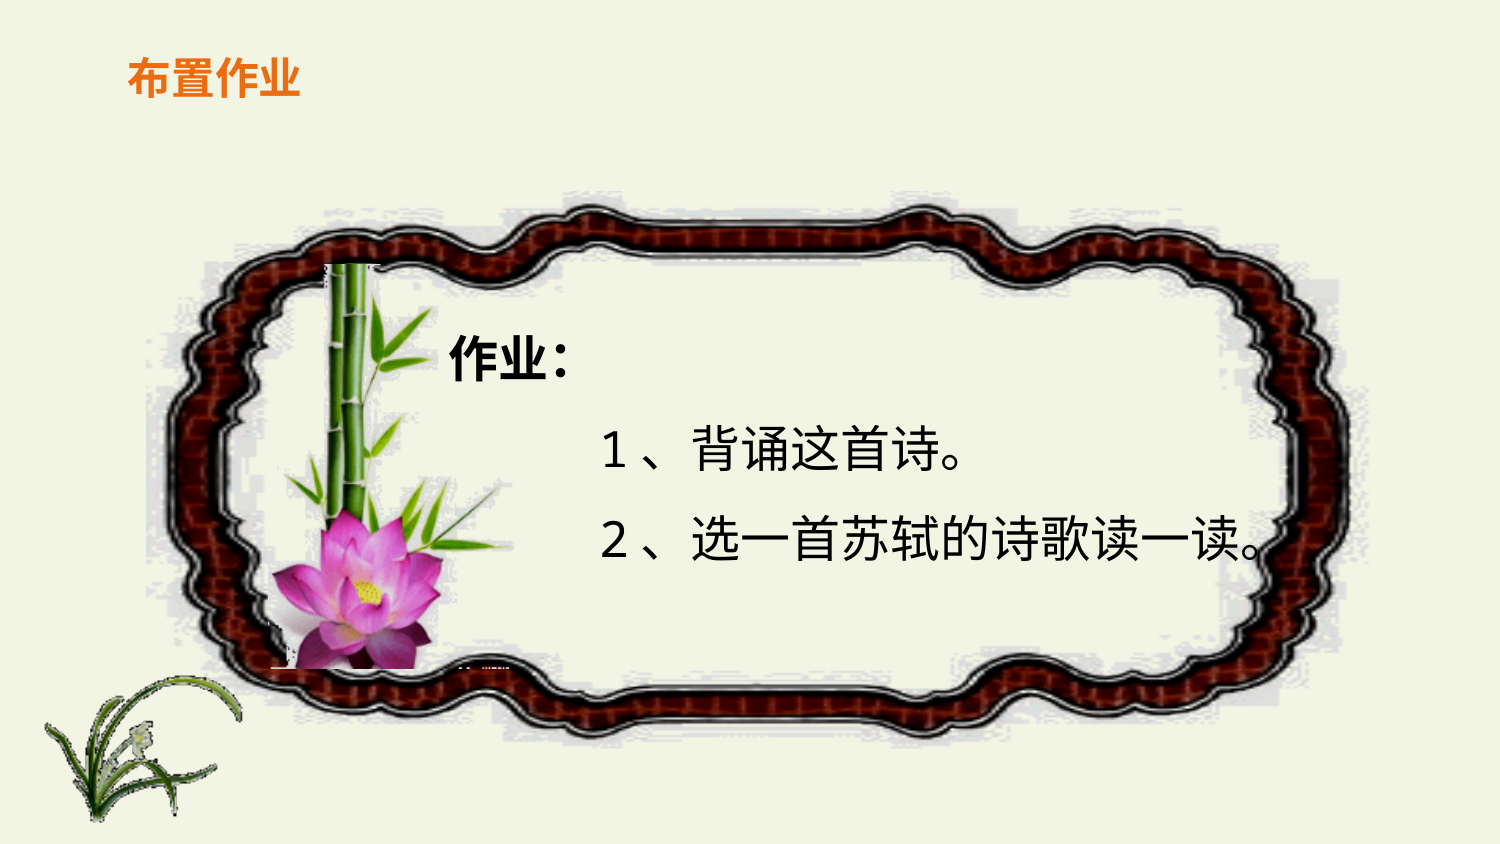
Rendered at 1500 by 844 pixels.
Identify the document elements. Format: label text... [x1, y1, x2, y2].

picture [0, 0, 1500, 844]
text_box 布置作业 [116, 44, 314, 109]
